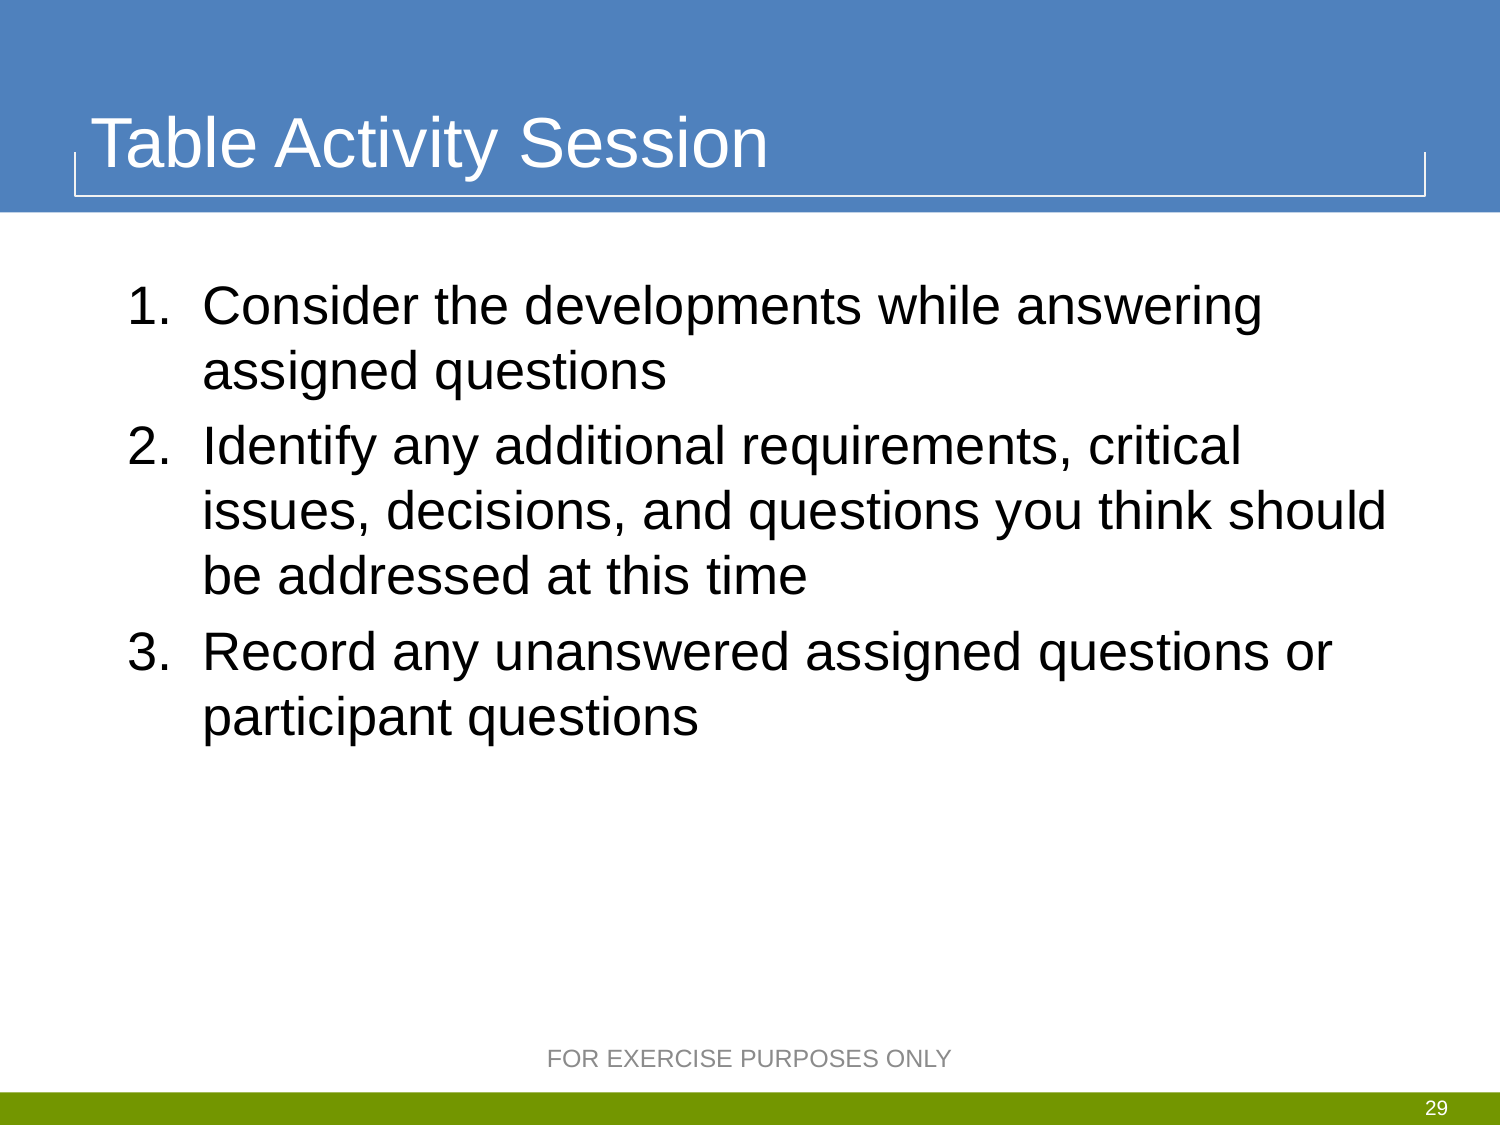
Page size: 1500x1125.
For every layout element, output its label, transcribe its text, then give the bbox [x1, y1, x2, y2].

footer FOR EXERCISE PURPOSES ONLY [512, 1042, 988, 1103]
list Consider the developments while answering assigned questions Identify any additional requirements, critical issues, decisions, and questions you think should be addressed at this time Record any unanswered assigned questions or participant questions [74, 262, 1426, 1006]
title Table Activity Session [74, 44, 1426, 233]
